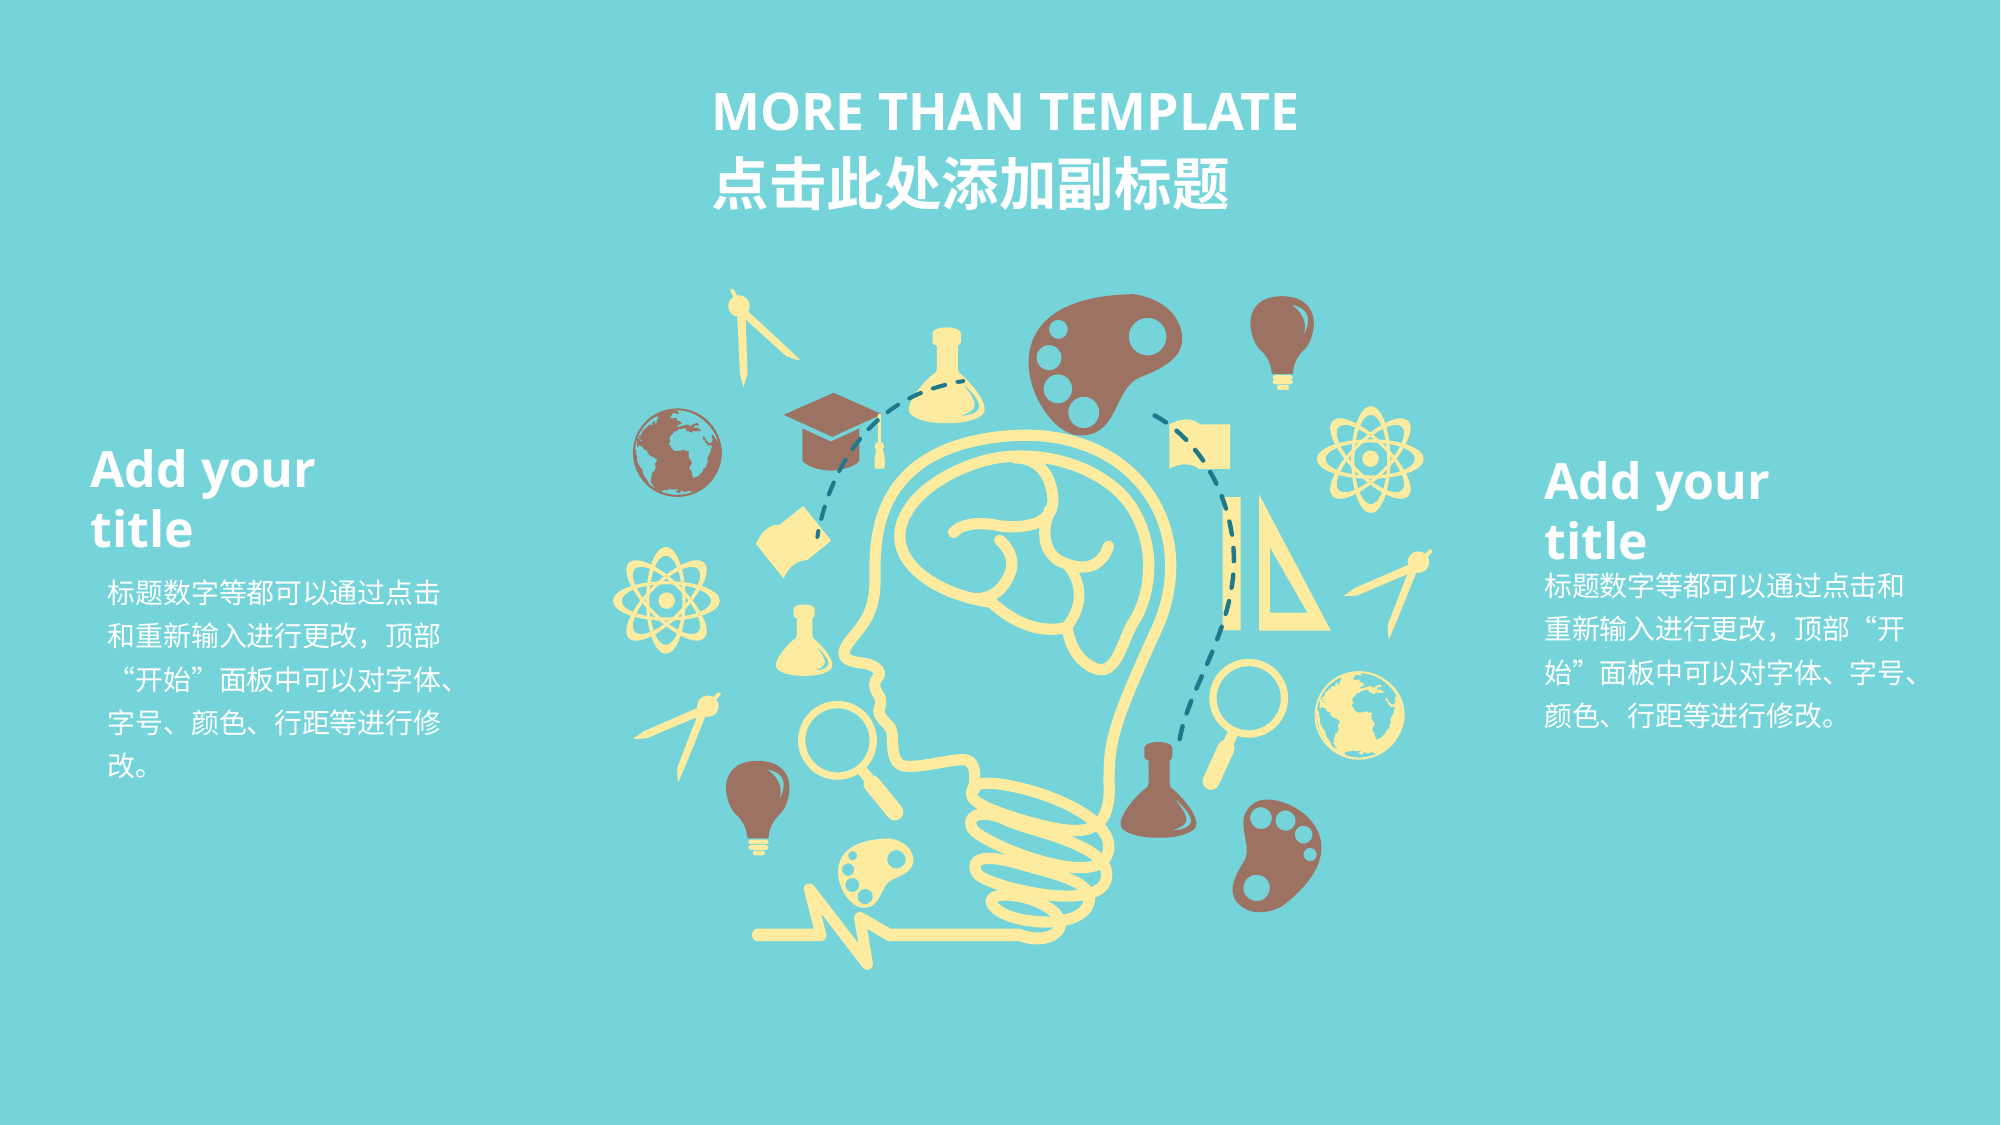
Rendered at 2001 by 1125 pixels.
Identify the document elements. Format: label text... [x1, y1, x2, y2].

text_box Add your title [75, 429, 444, 565]
text_box [751, 913, 1090, 970]
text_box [612, 288, 1433, 913]
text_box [815, 379, 966, 540]
text_box 标题数字等都可以通过点击和重新输入进行更改，顶部“开始”面板中可以对字体、字号、颜色、行距等进行修改。 [1529, 551, 1937, 740]
text_box Add your title [1529, 442, 1898, 551]
text_box 标题数字等都可以通过点击和重新输入进行更改，顶部“开始”面板中可以对字体、字号、颜色、行距等进行修改。 [93, 558, 456, 790]
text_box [894, 450, 1155, 676]
text_box MORE THAN TEMPLATE 点击此处添加副标题 [697, 65, 1358, 225]
